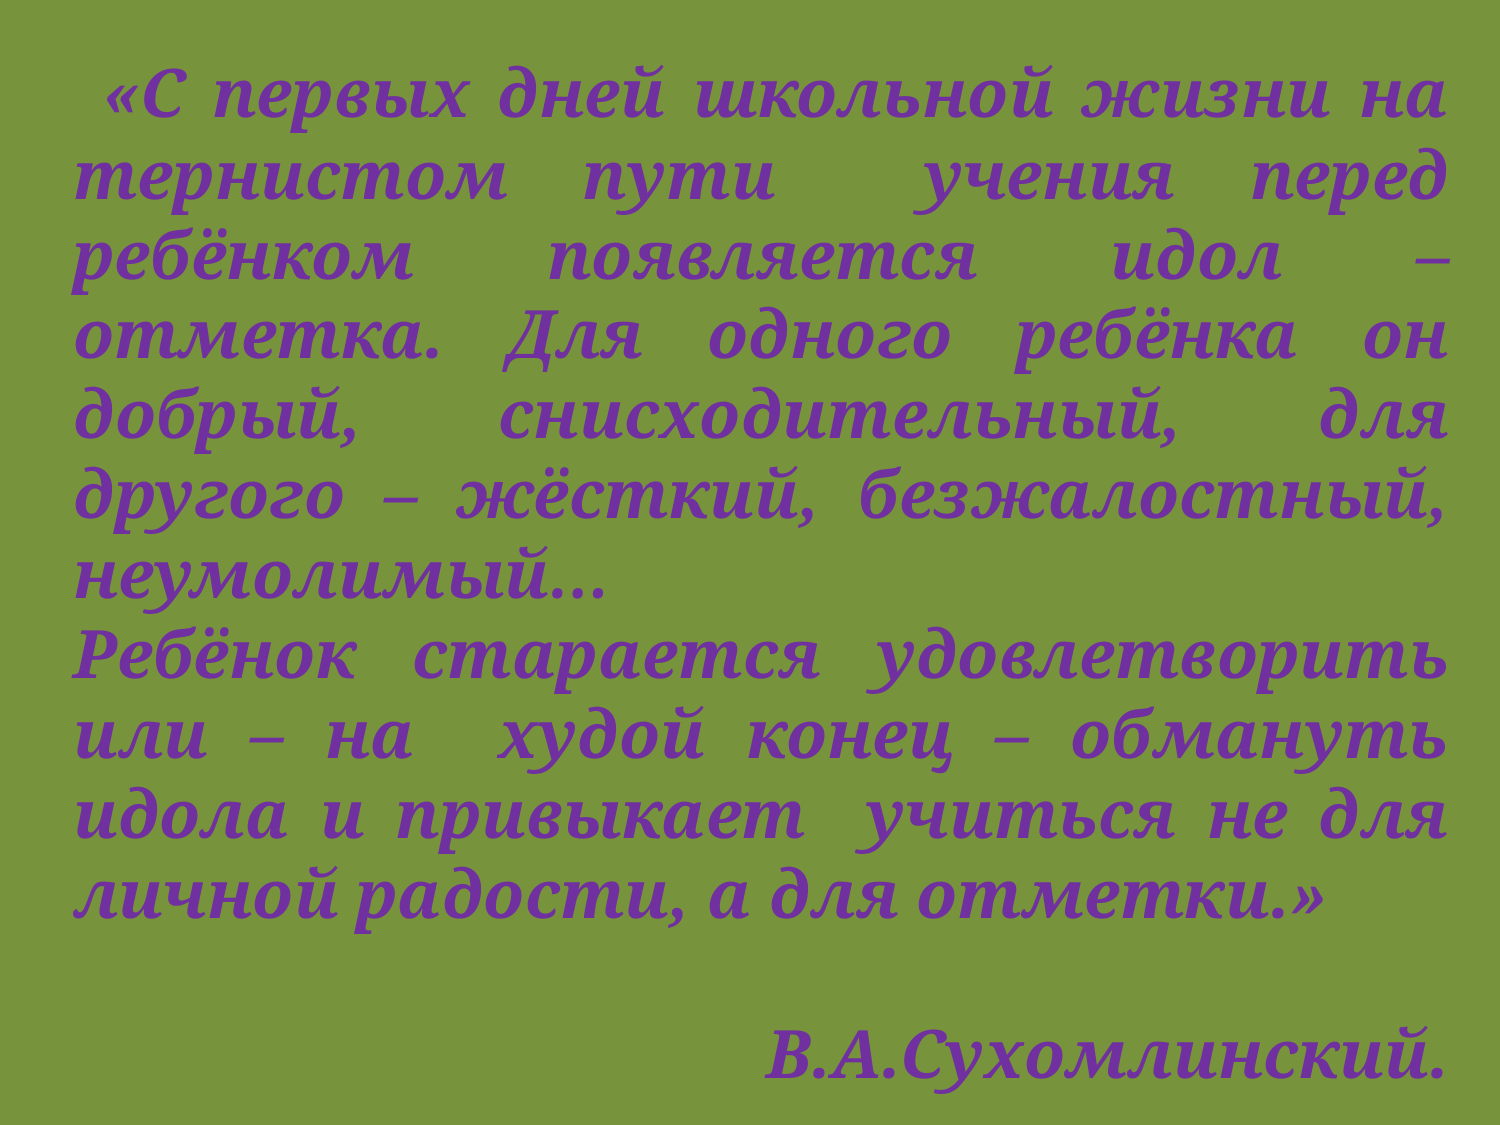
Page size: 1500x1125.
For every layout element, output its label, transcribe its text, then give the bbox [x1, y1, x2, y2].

text_box «С первых дней школьной жизни на тернистом пути учения перед ребёнком появляется идол – отметка. Для одного ребёнка он добрый, снисходительный, для другого – жёсткий, безжалостный, неумолимый… Ребёнок старается удовлетворить или – на худой конец – обмануть идола и привыкает учиться не для личной радости, а для отметки.» В.А.Сухомлинский. [58, 35, 1465, 1100]
